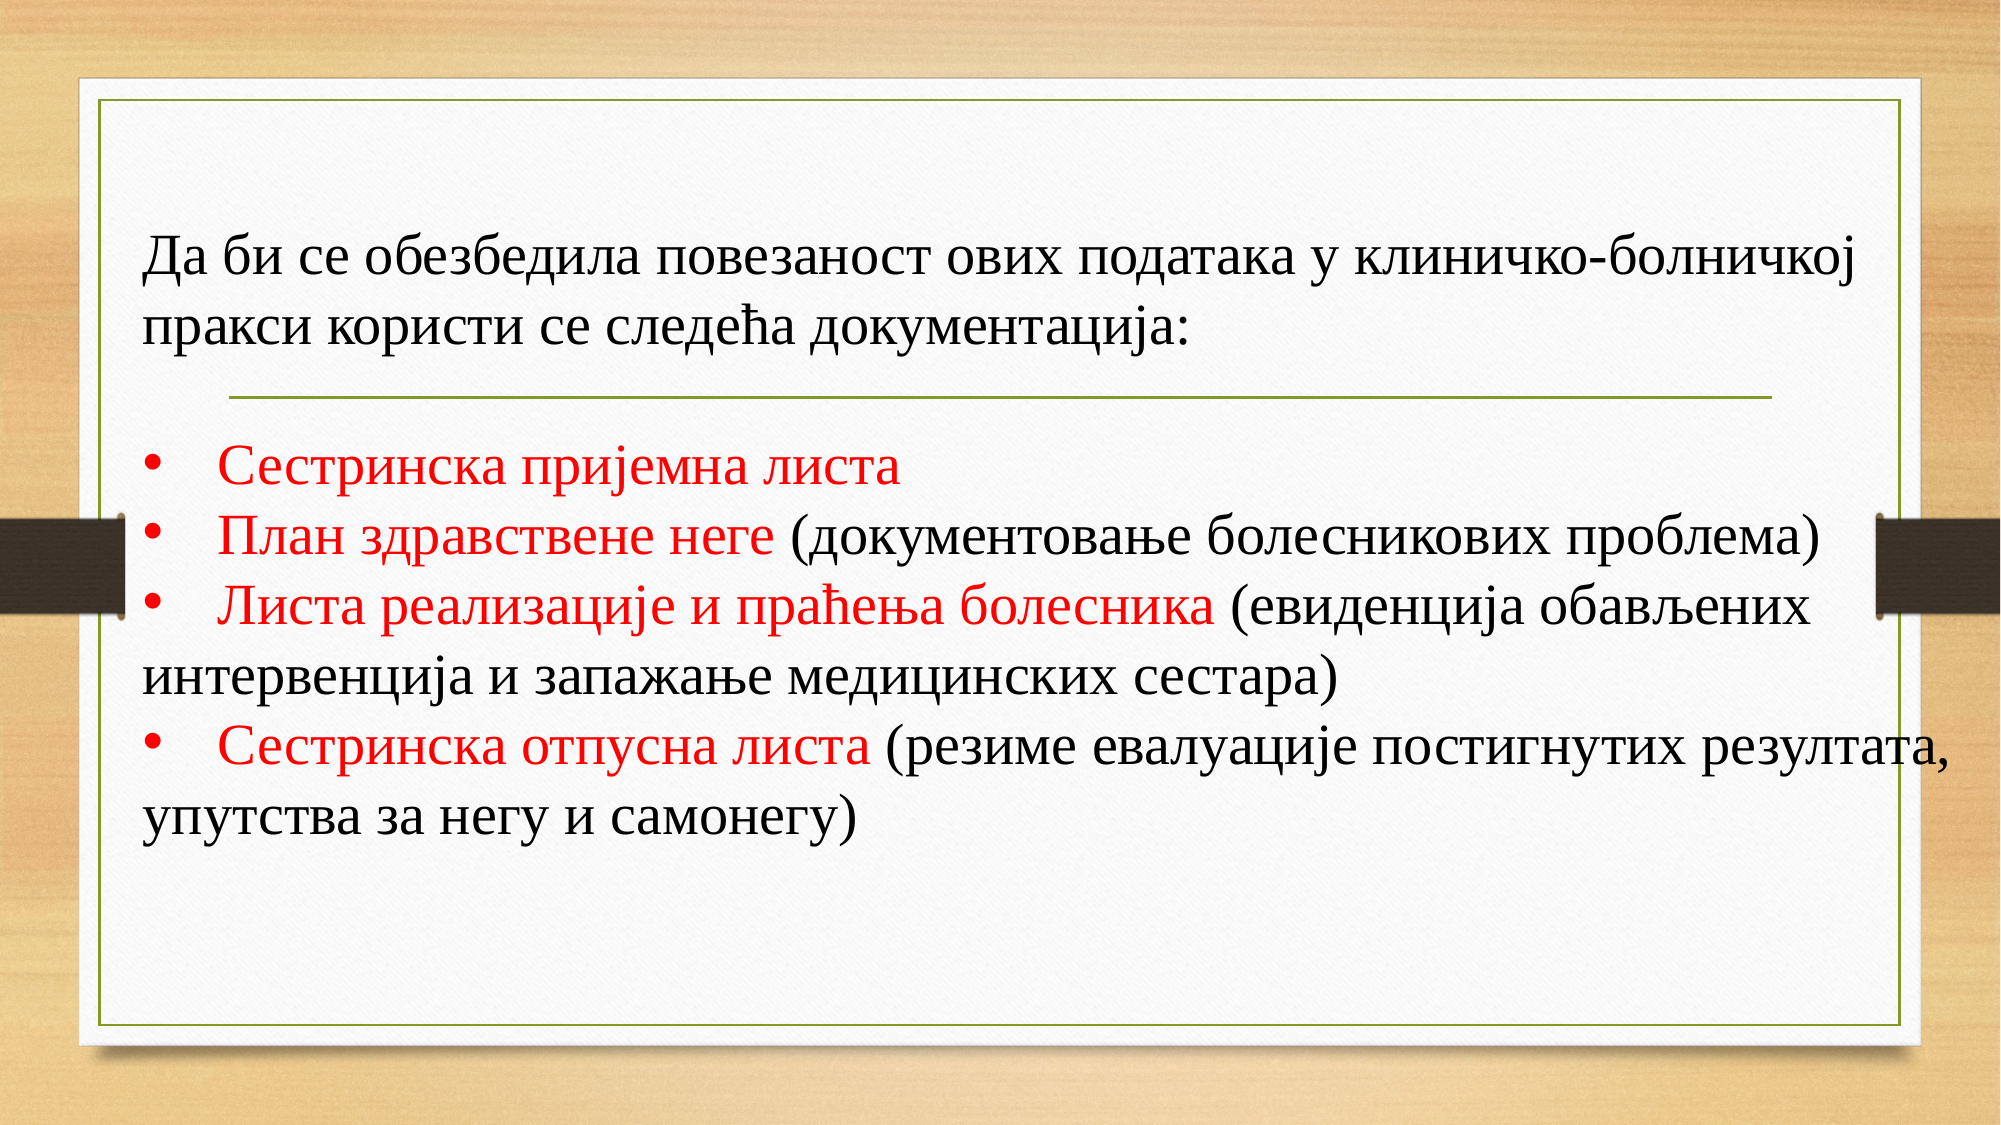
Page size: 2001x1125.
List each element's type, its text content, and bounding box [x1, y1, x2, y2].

text_box Да би се обезбедила повезаност ових података у клиничко-болничкој пракси користи се следећа документација: Сестринска пријемна листа План здравствене неге (документовање болесникових проблема) Листа реализације и праћења болесника (евиденција обављених интервенција и запажање медицинских сестара) Сестринска отпусна листа (резиме евалуације постигнутих резултата, упутства за негу и самонегу) [127, 143, 1879, 988]
picture [0, 0, 2001, 1125]
